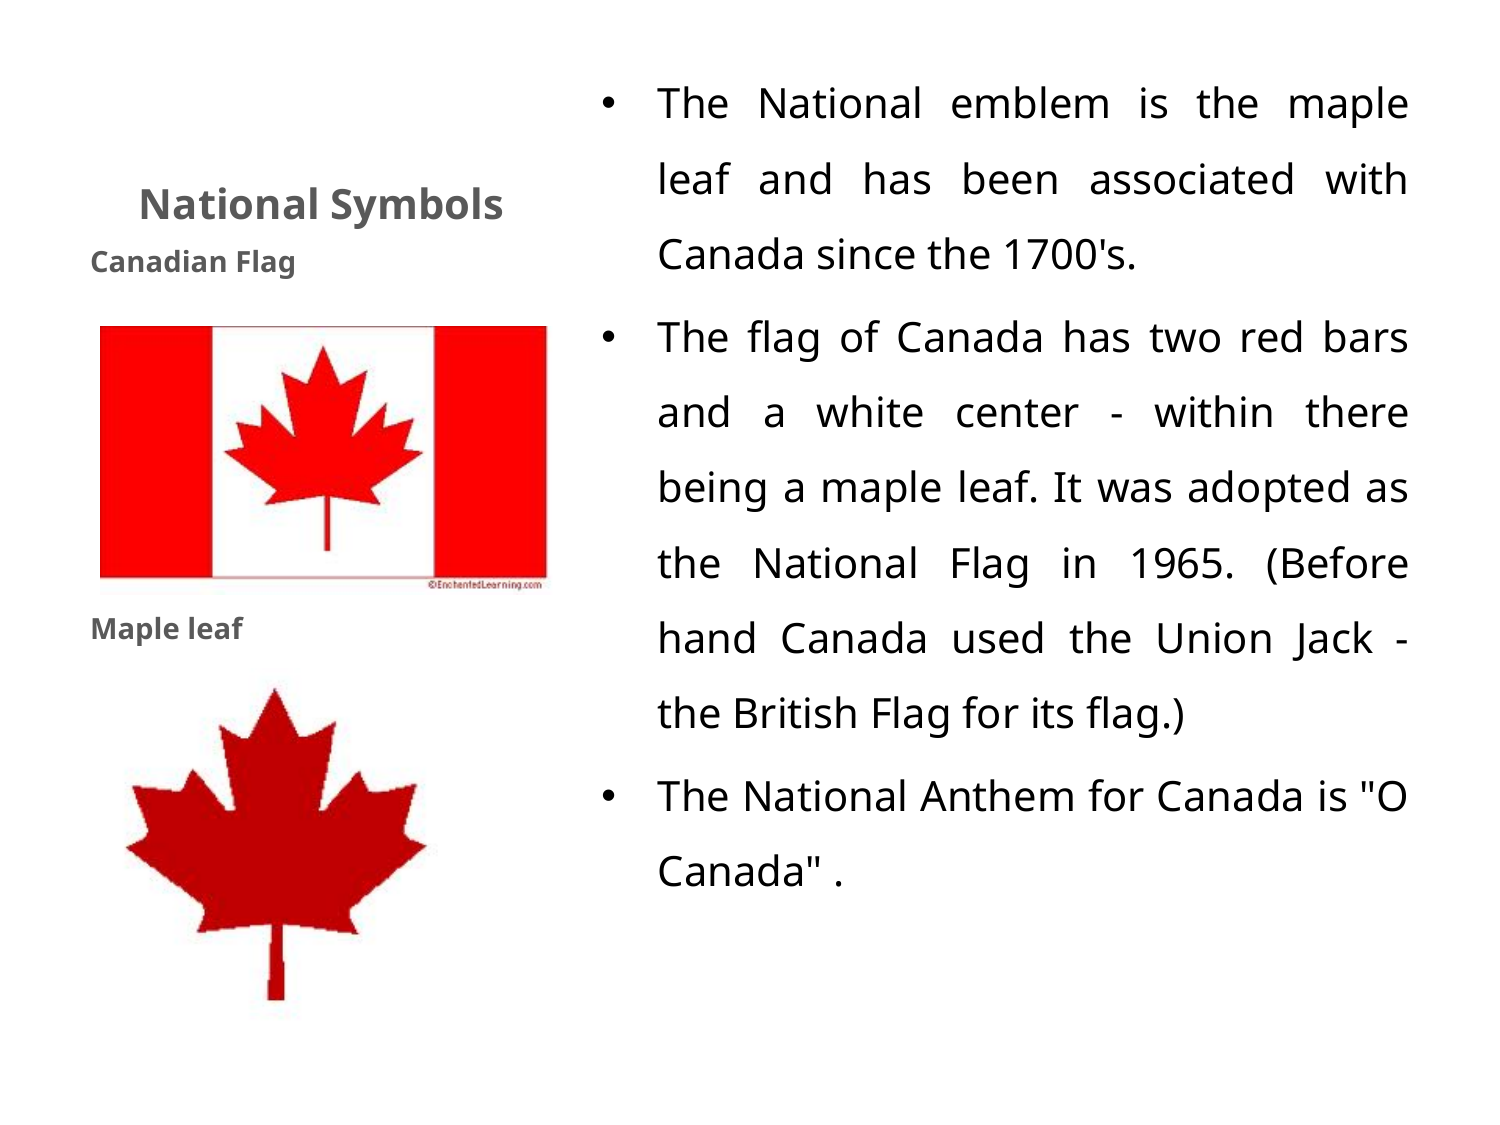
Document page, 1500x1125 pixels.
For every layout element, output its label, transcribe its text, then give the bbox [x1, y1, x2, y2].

list The National emblem is the maple leaf and has been associated with Canada since the 1700's. The flag of Canada has two red bars and a white center - within there being a maple leaf. It was adopted as the National Flag in 1965. (Before hand Canada used the Union Jack - the British Flag for its flag.) The National Anthem for Canada is "O Canada" . [586, 44, 1425, 1005]
picture [100, 668, 453, 1021]
title National Symbols [75, 44, 569, 235]
list Canadian Flag Maple leaf [75, 235, 569, 1005]
picture [100, 326, 559, 596]
